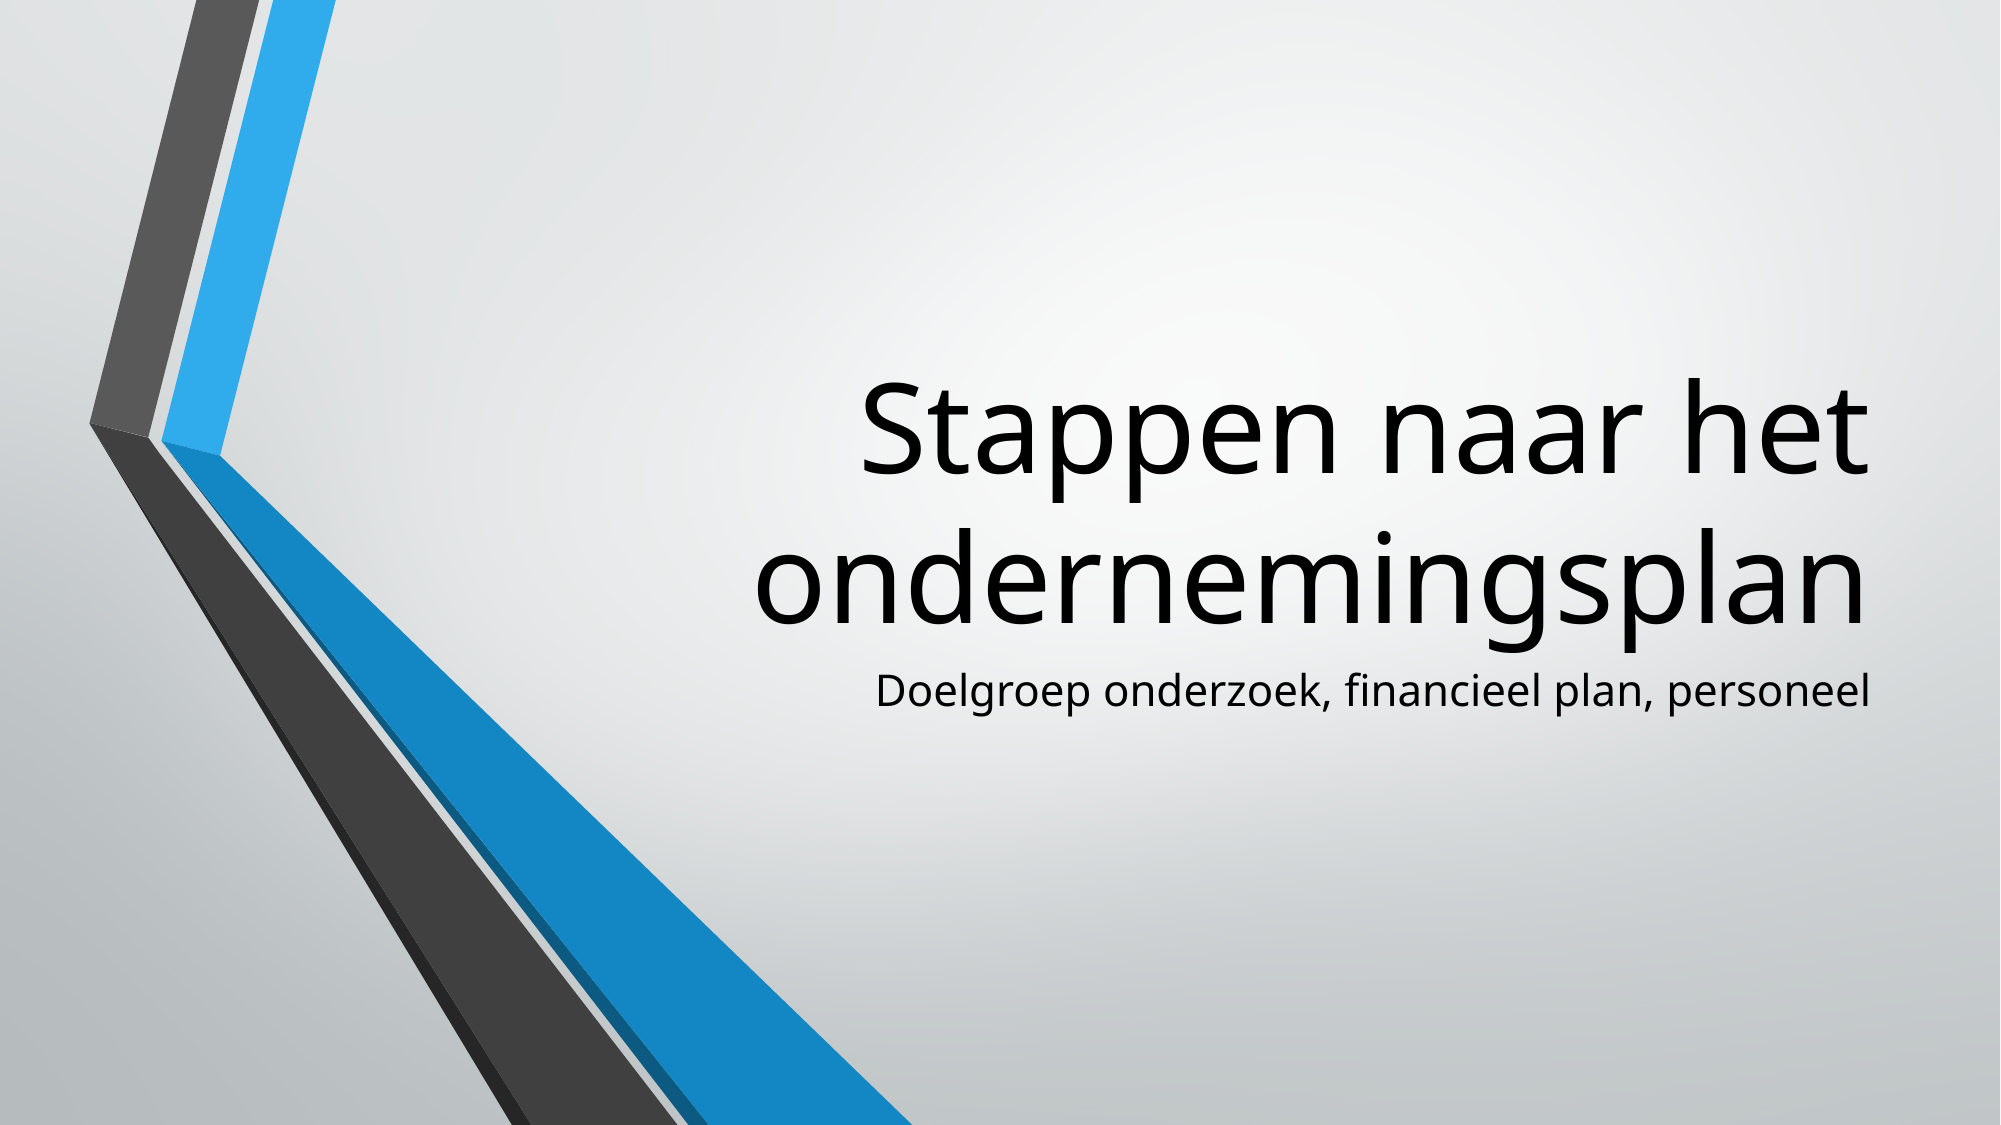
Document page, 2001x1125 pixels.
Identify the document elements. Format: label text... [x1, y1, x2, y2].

title Stappen naar het ondernemingsplan [480, 226, 1887, 656]
subtitle Doelgroep onderzoek, financieel plan, personeel [740, 655, 1887, 884]
